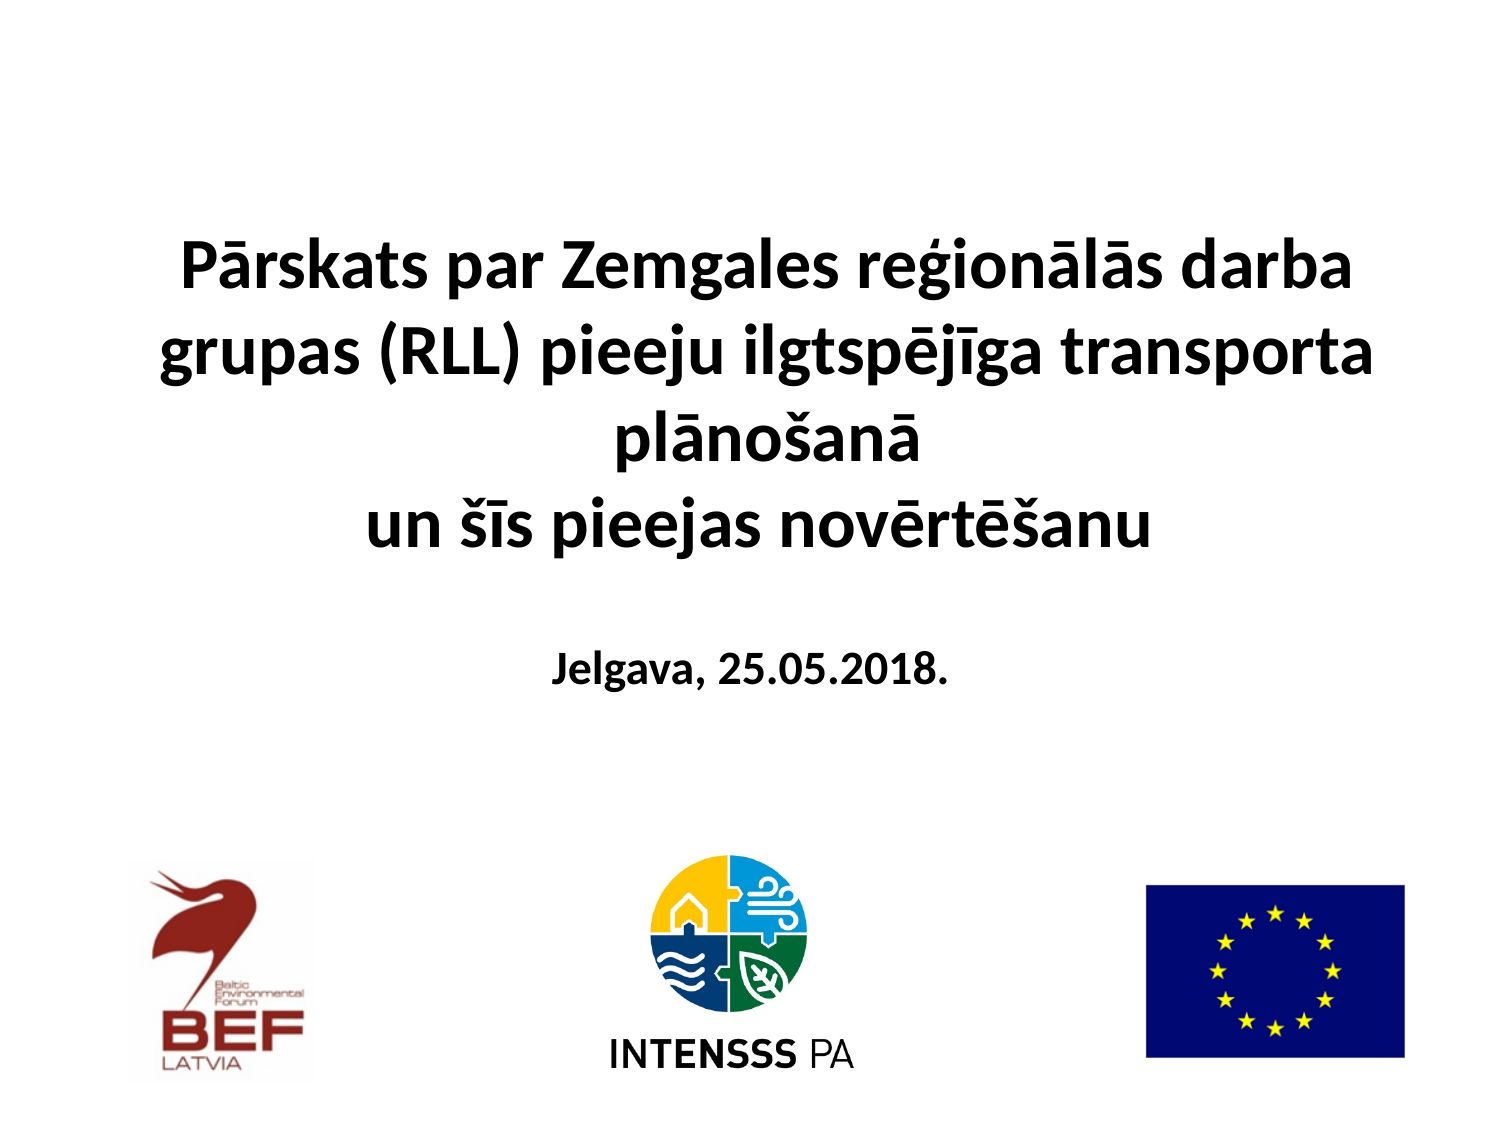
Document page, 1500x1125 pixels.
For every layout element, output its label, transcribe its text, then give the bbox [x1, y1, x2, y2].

picture [1144, 883, 1406, 1060]
picture [127, 859, 317, 1084]
picture [601, 848, 861, 1095]
title Pārskats par Zemgales reģionālās darba grupas (RLL) pieeju ilgtspējīga transporta plānošanā un šīs pieejas novērtēšanu Jelgava, 25.05.2018. [130, 208, 1406, 705]
